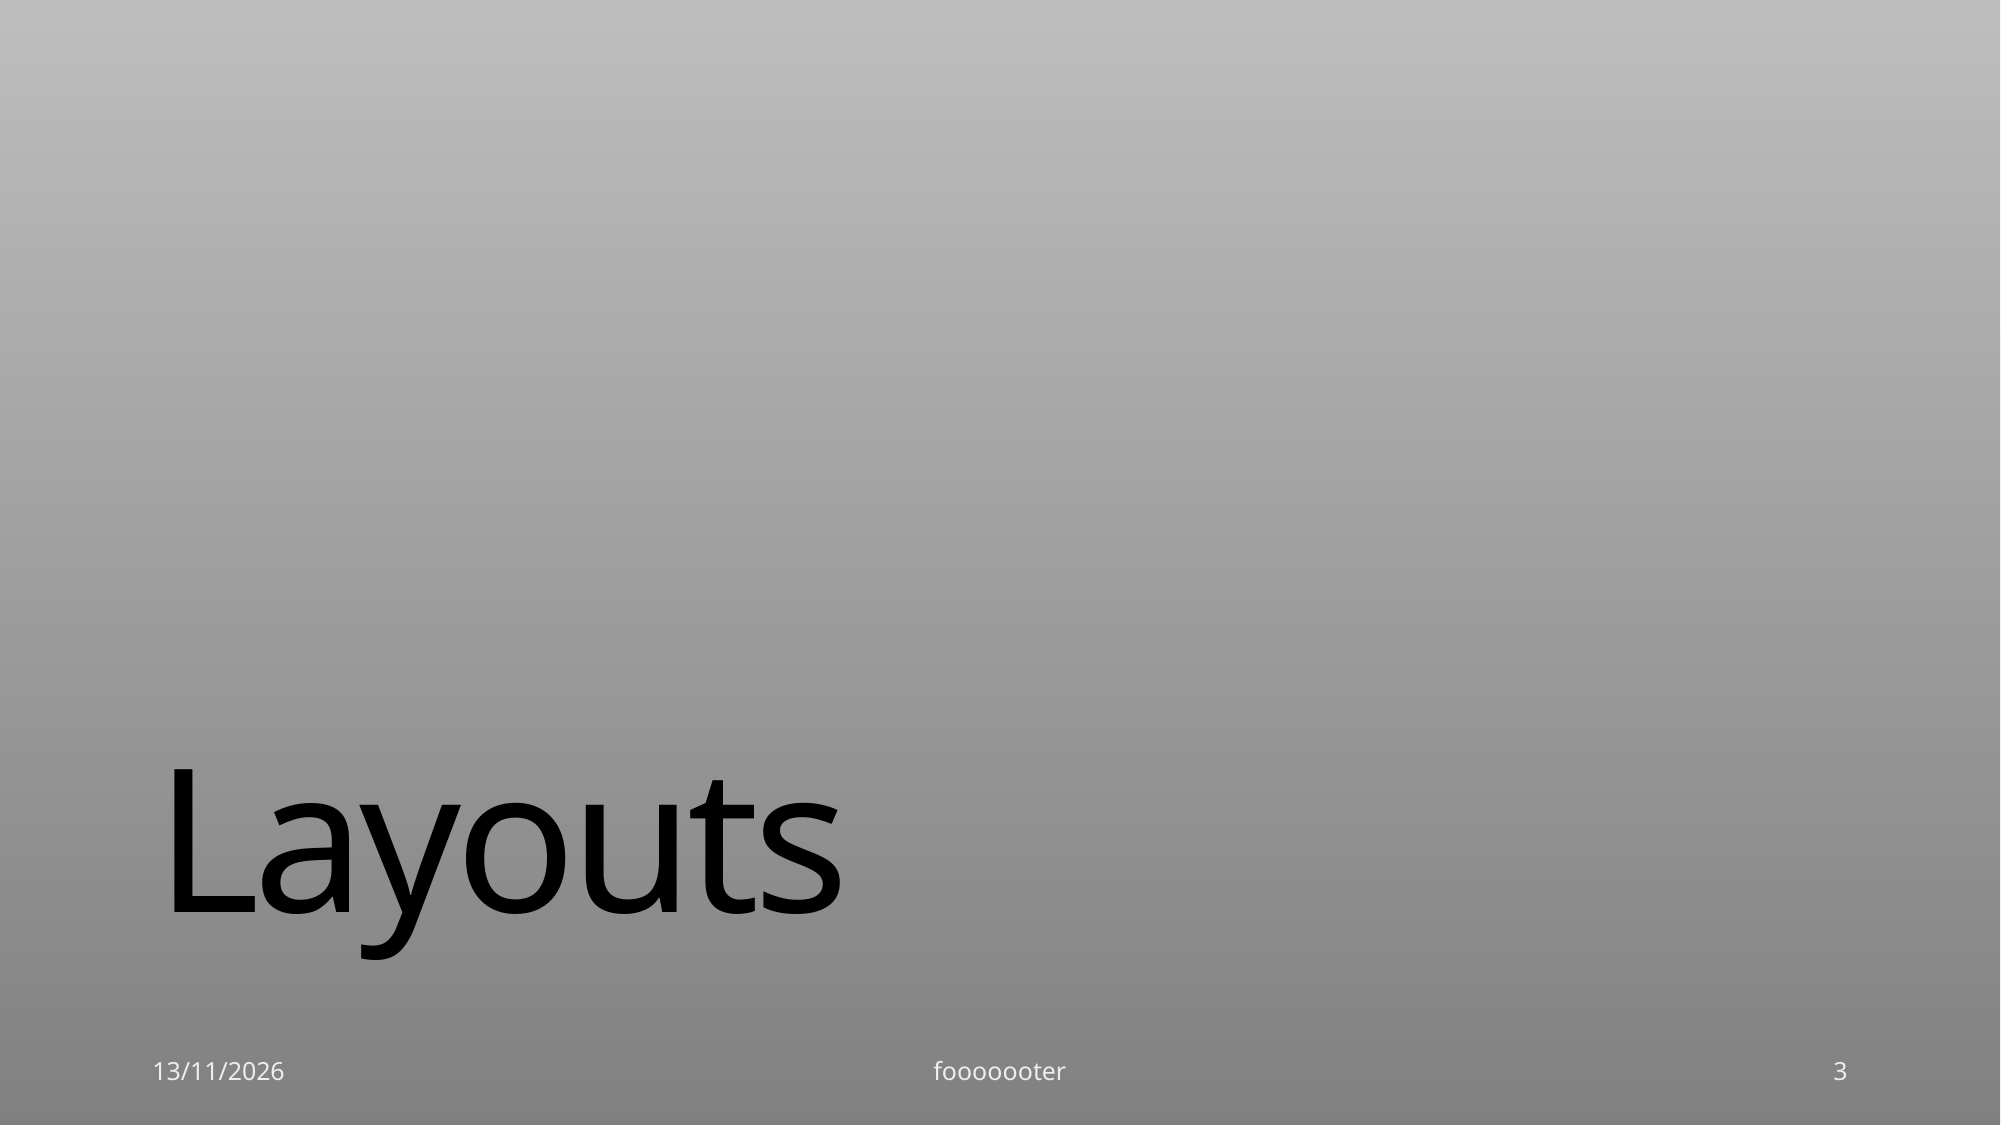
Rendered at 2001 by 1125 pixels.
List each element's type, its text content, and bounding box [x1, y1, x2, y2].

picture [0, 0, 2001, 1125]
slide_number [137, 1042, 588, 1103]
slide_number ‹#› [1412, 1042, 1863, 1103]
title Layouts [140, 732, 1641, 1002]
footer fooooooter [662, 1042, 1338, 1103]
